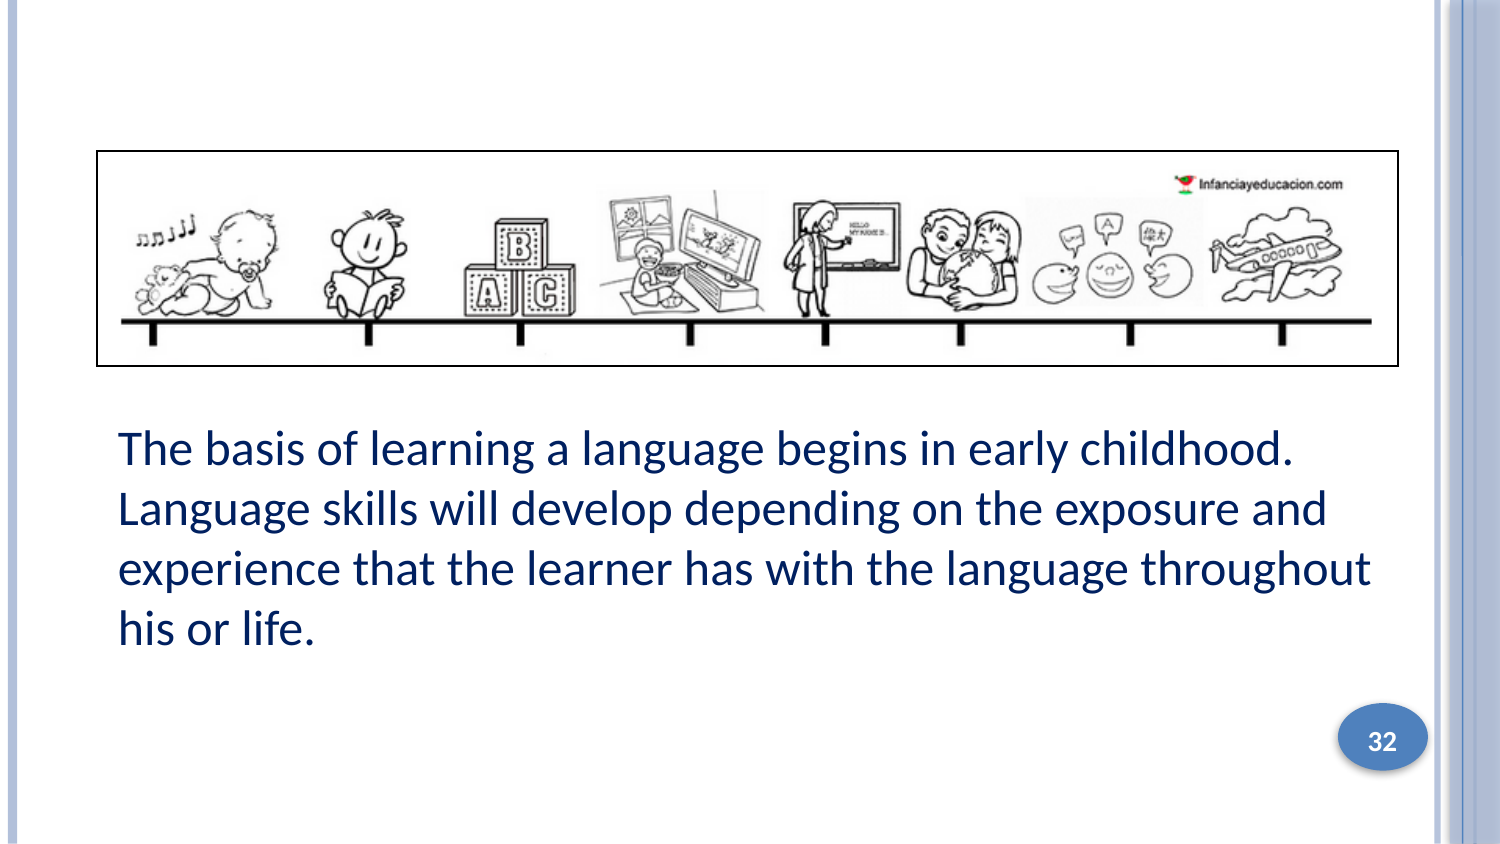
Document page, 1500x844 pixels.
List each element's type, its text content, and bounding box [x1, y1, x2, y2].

text_box The basis of learning a language begins in early childhood. Language skills will develop depending on the exposure and experience that the learner has with the language throughout his or life. [103, 407, 1397, 663]
picture [97, 151, 1398, 366]
slide_number 32 [1337, 707, 1428, 772]
